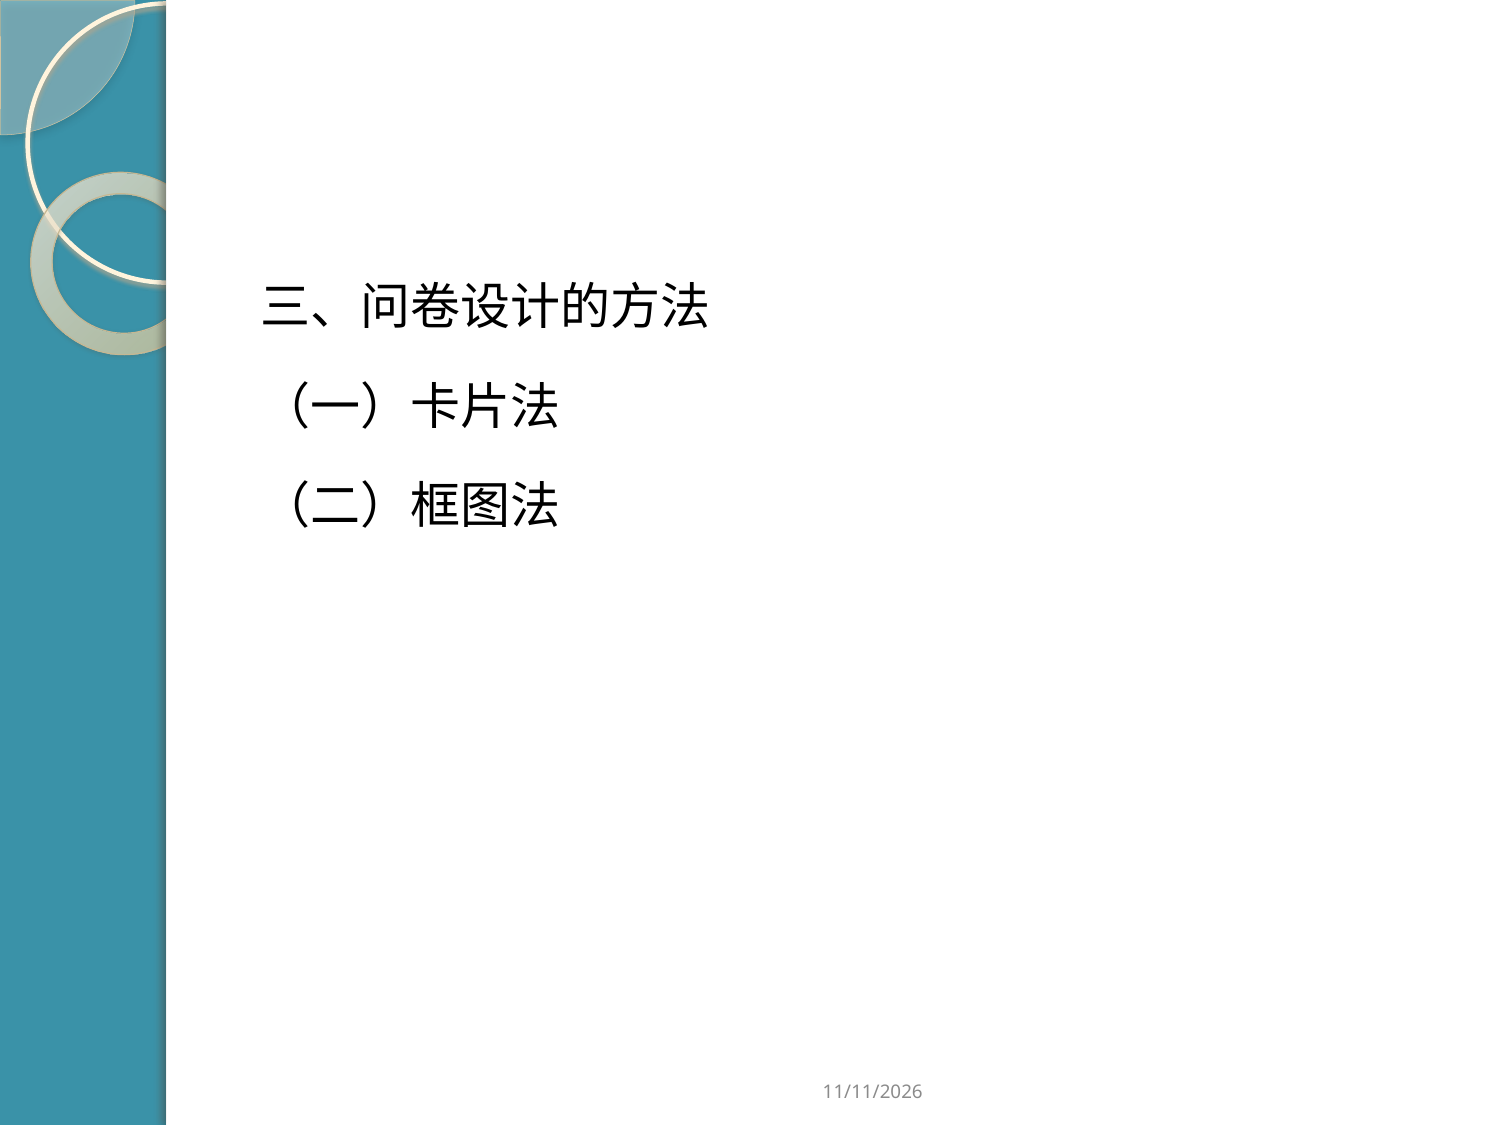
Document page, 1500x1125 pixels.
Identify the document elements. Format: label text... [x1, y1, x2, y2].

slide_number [587, 1034, 938, 1113]
list 三、问卷设计的方法 （一）卡片法 （二）框图法 [235, 237, 1466, 1025]
